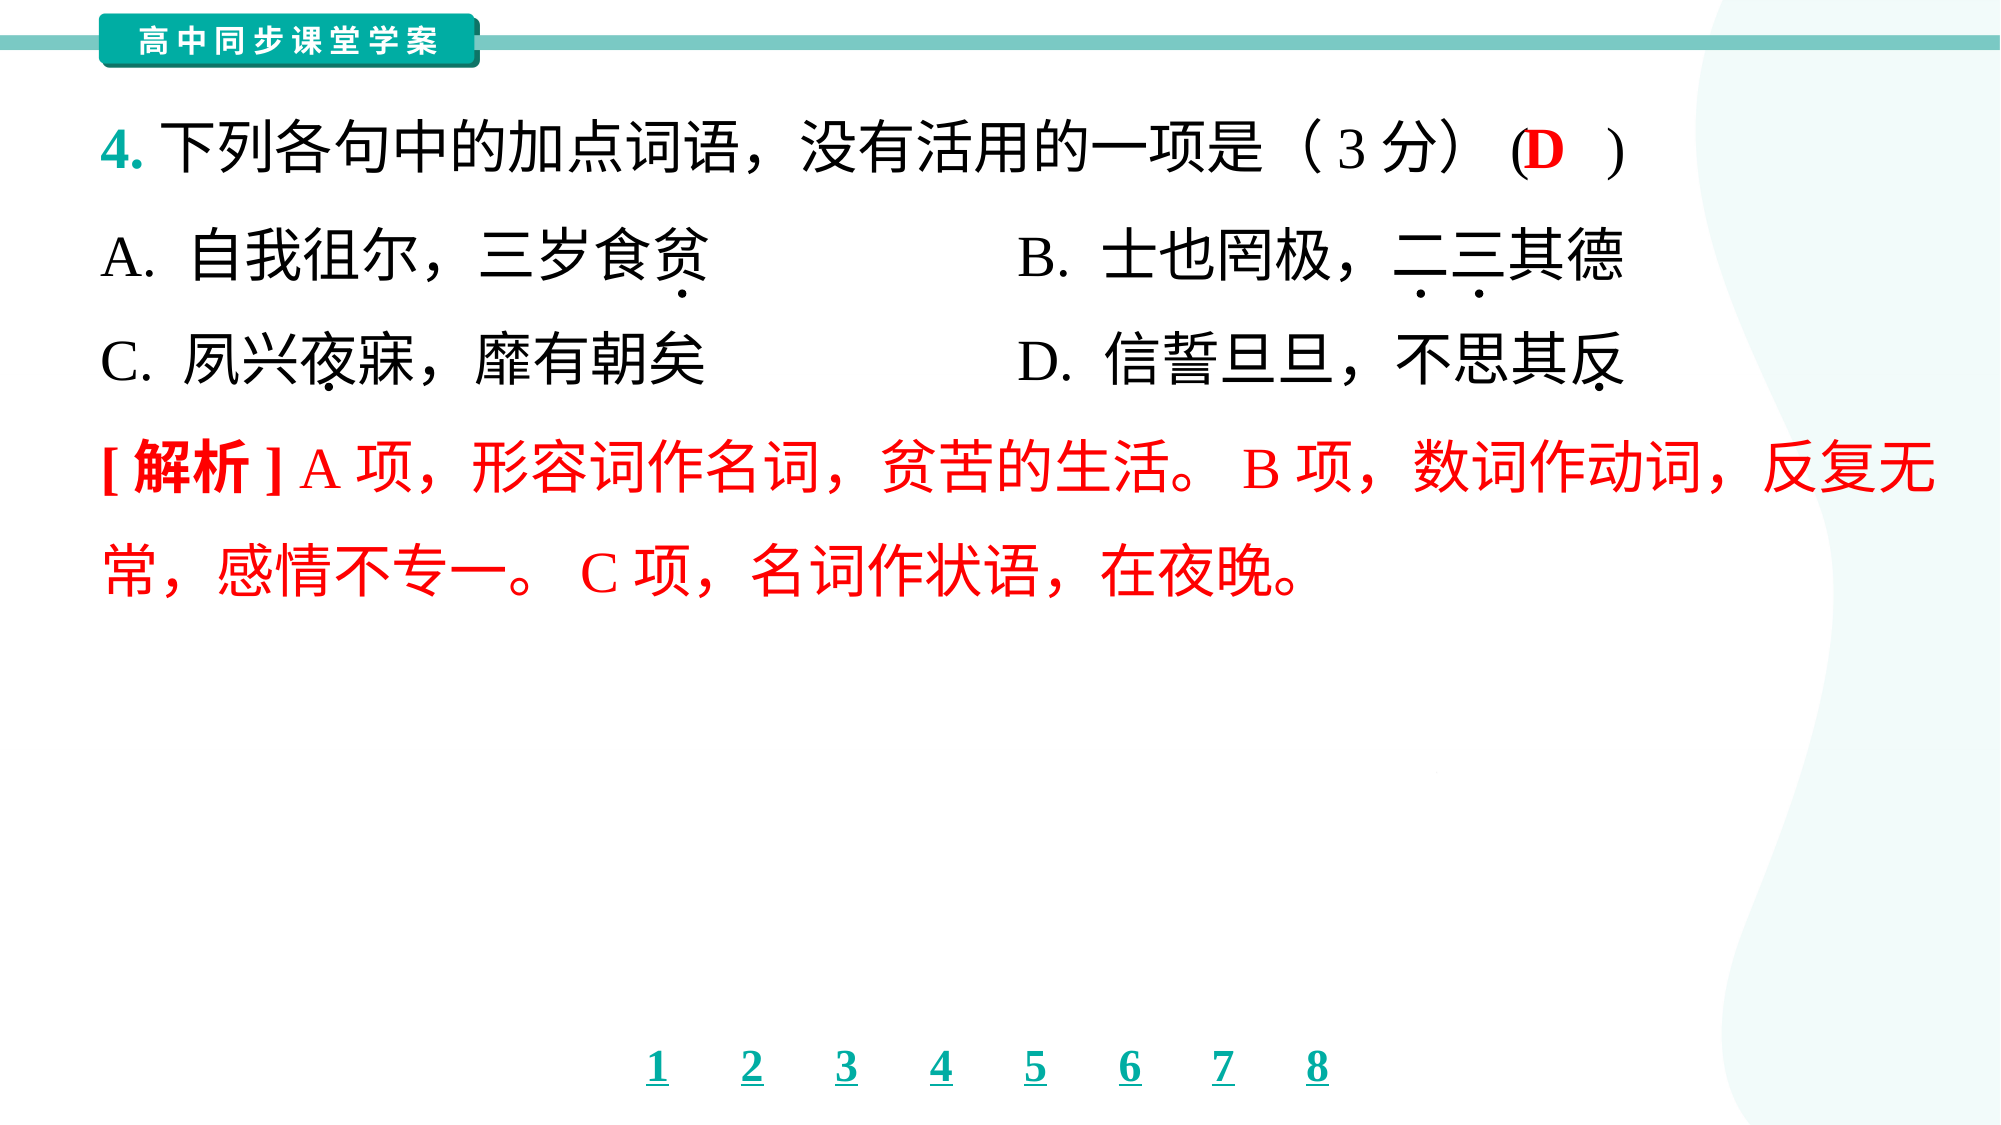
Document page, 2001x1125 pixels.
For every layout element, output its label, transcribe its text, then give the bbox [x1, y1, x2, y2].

text_box A. 自我徂尔，三岁食贫 B. 士也罔极，二三其德 C. 夙兴夜寐，靡有朝矣 D. 信誓旦旦，不思其反 [100, 182, 1899, 381]
picture [0, 0, 2000, 1125]
text_box [1474, 289, 1484, 298]
text_box 4.下列各句中的加点词语，没有活用的一项是（3分）( ) [100, 76, 1502, 169]
text_box [1595, 382, 1604, 392]
text_box [678, 289, 687, 298]
text_box D [1502, 75, 1587, 169]
text_box [解析] A项，形容词作名词，贫苦的生活。B项，数词作动词，反复无 常，感情不专一。C项，名词作状语，在夜晚。 [100, 393, 1899, 594]
text_box [1416, 289, 1426, 298]
text_box 4.下列各句中的加点词语，没有活用的一项是（3分）( ) [1587, 76, 1899, 169]
text_box [324, 382, 334, 392]
